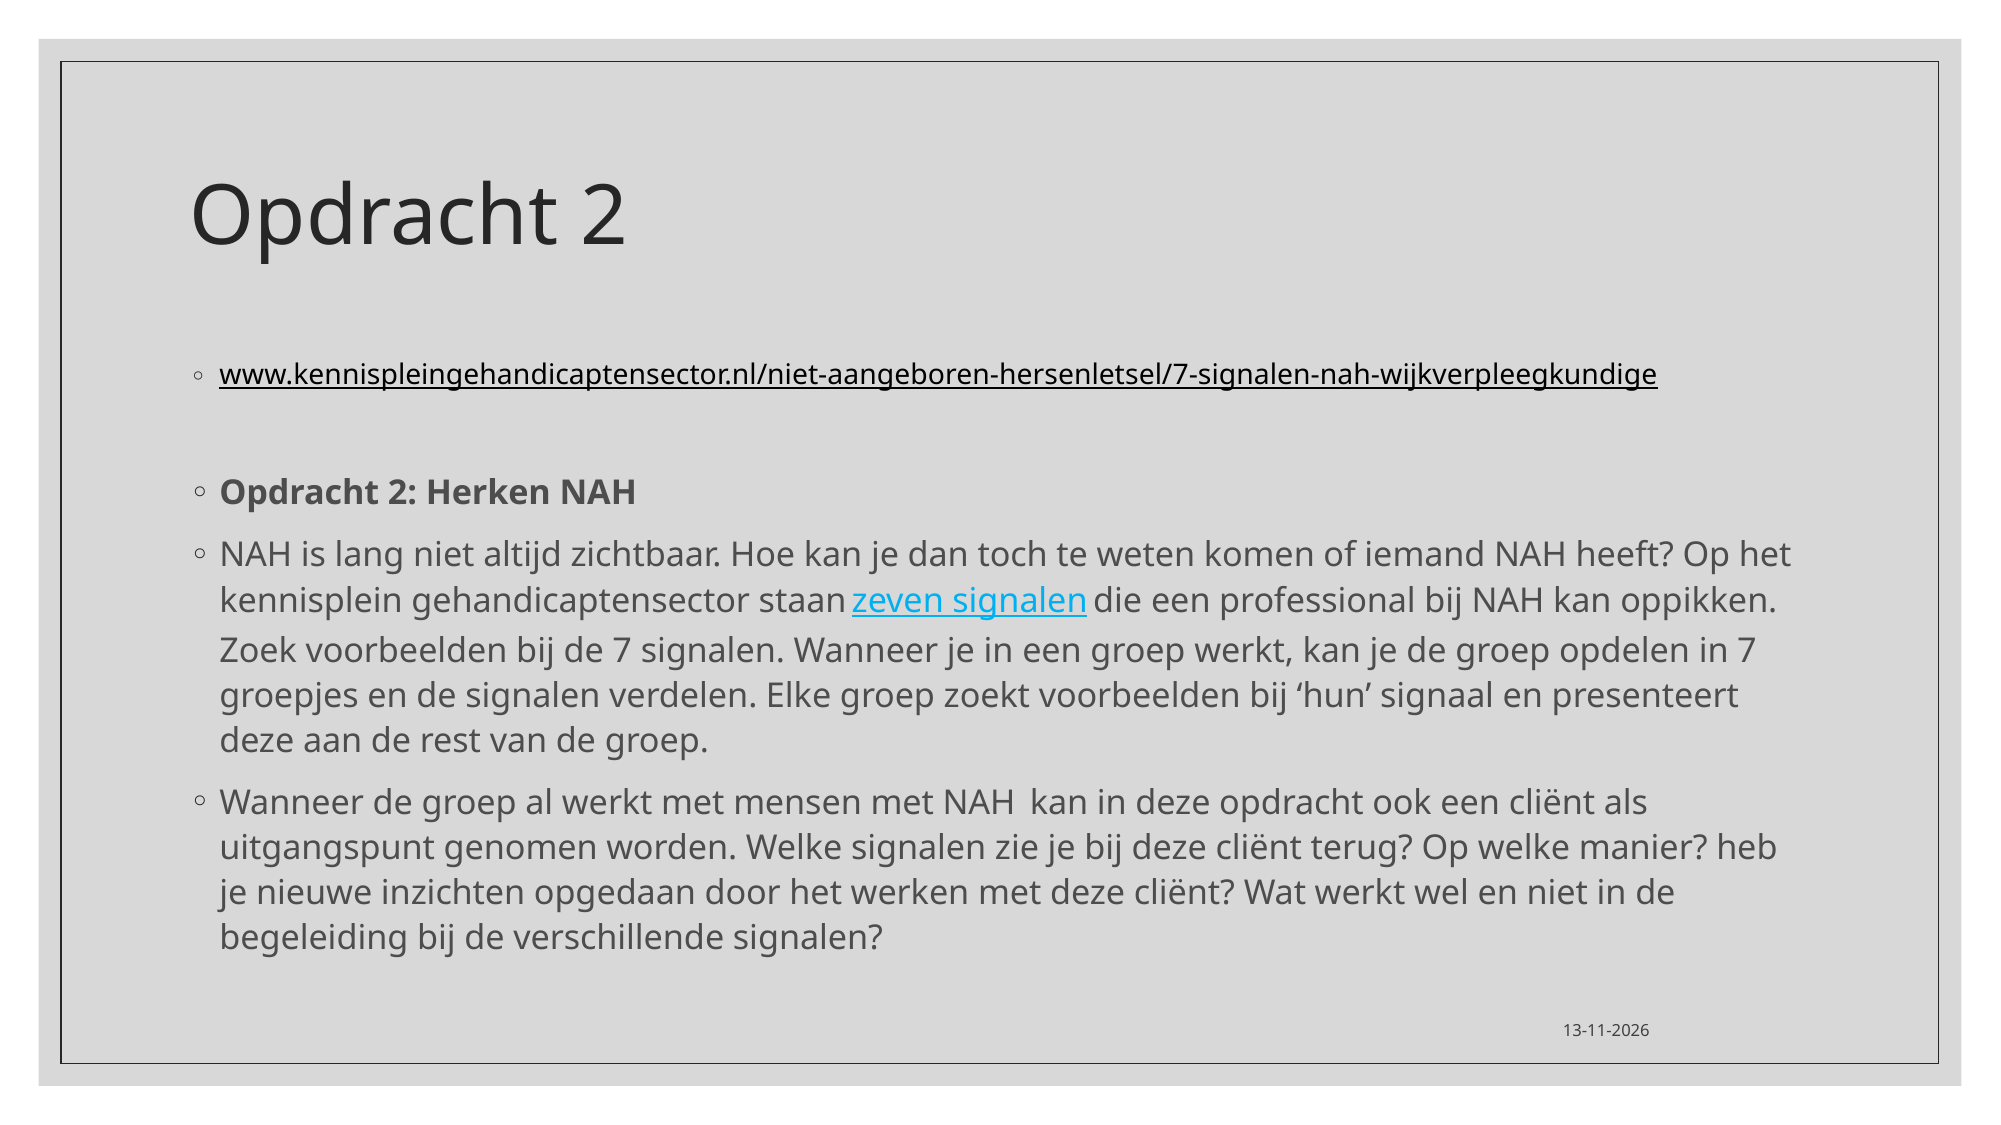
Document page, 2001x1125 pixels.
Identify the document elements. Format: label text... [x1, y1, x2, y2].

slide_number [1190, 990, 1665, 1050]
list www.kennispleingehandicaptensector.nl/niet-aangeboren-hersenletsel/7-signalen-nah-wijkverpleegkundige Opdracht 2: Herken NAH NAH is lang niet altijd zichtbaar. Hoe kan je dan toch te weten komen of iemand NAH heeft? Op het kennisplein gehandicaptensector staan zeven signalen die een professional bij NAH kan oppikken. Zoek voorbeelden bij de 7 signalen. Wanneer je in een groep werkt, kan je de groep opdelen in 7 groepjes en de signalen verdelen. Elke groep zoekt voorbeelden bij ‘hun’ signaal en presenteert deze aan de rest van de groep. Wanneer de groep al werkt met mensen met NAH kan in deze opdracht ook een cliënt als uitgangspunt genomen worden. Welke signalen zie je bij deze cliënt terug? Op welke manier? heb je nieuwe inzichten opgedaan door het werken met deze cliënt? Wat werkt wel en niet in de begeleiding bij de verschillende signalen? [174, 345, 1825, 977]
title Opdracht 2 [174, 105, 1825, 331]
